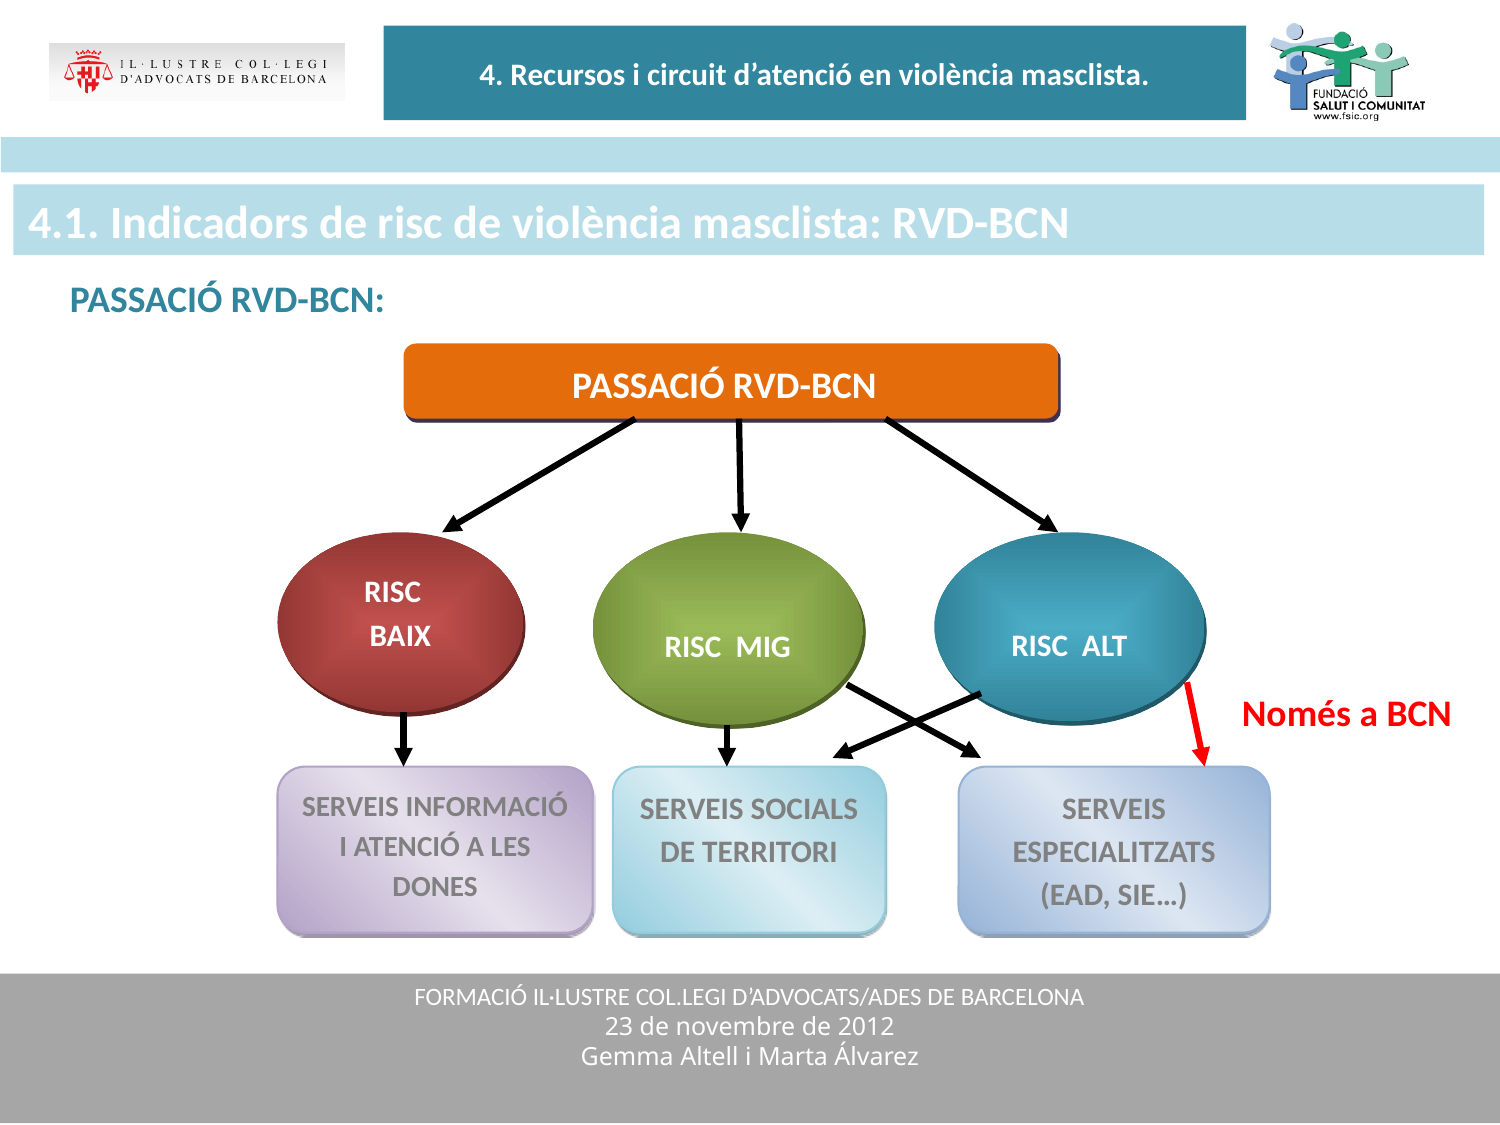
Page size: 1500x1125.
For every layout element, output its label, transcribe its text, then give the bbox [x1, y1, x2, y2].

text_box [0, 137, 1500, 173]
text_box 4.1. Indicadors de risc de violència masclista: RVD-BCN [13, 184, 1485, 256]
text_box 4. Recursos i circuit d’atenció en violència masclista. [383, 25, 1247, 121]
picture [48, 43, 346, 101]
picture [1269, 22, 1425, 121]
text_box PASSACIÓ RVD-BCN: [55, 267, 713, 327]
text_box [277, 343, 1270, 933]
text_box Només a BCN [1276, 682, 1468, 742]
text_box FORMACIÓ IL·LUSTRE COL.LEGI D’ADVOCATS/ADES DE BARCELONA 23 de novembre de 2012 Gemma Altell i Marta Álvarez [0, 973, 1500, 1124]
